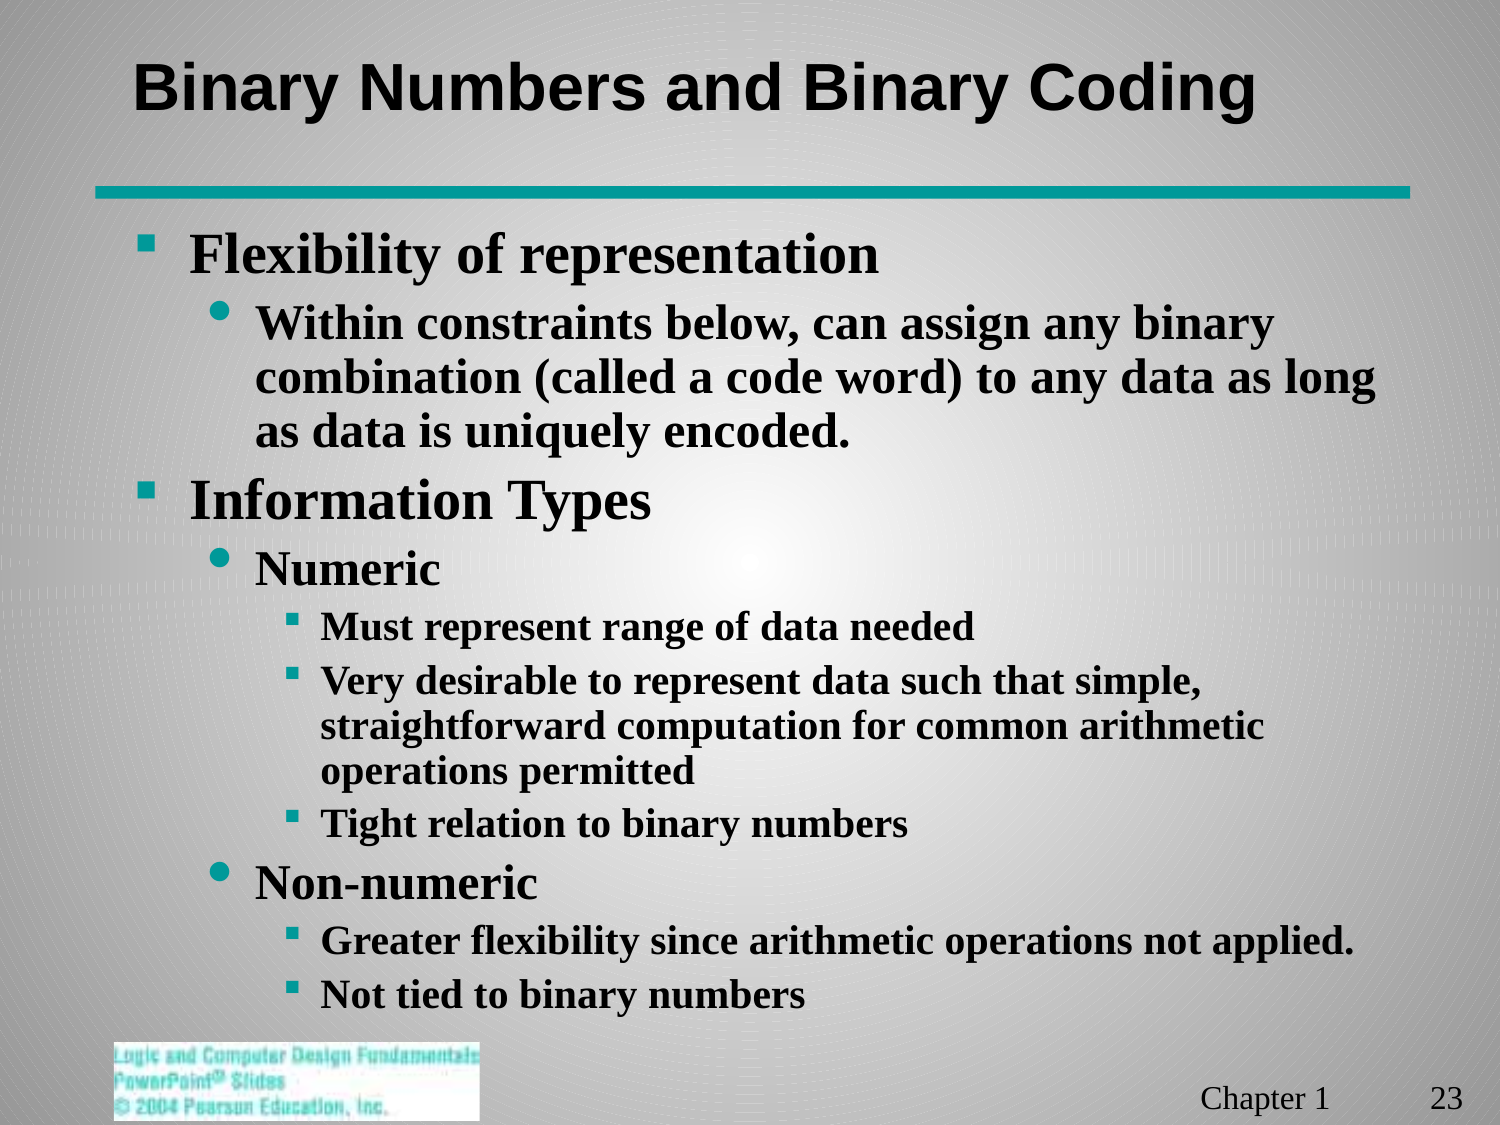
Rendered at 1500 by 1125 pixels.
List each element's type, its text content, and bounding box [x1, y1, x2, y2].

list Flexibility of representation Within constraints below, can assign any binary combination (called a code word) to any data as long as data is uniquely encoded. Information Types Numeric Must represent range of data needed Very desirable to represent data such that simple, straightforward computation for common arithmetic operations permitted Tight relation to binary numbers Non-numeric Greater flexibility since arithmetic operations not applied. Not tied to binary numbers [117, 215, 1394, 1041]
slide_number Chapter 1 23 [1185, 1068, 1500, 1125]
picture [113, 1042, 480, 1121]
title Binary Numbers and Binary Coding [117, 0, 1393, 168]
